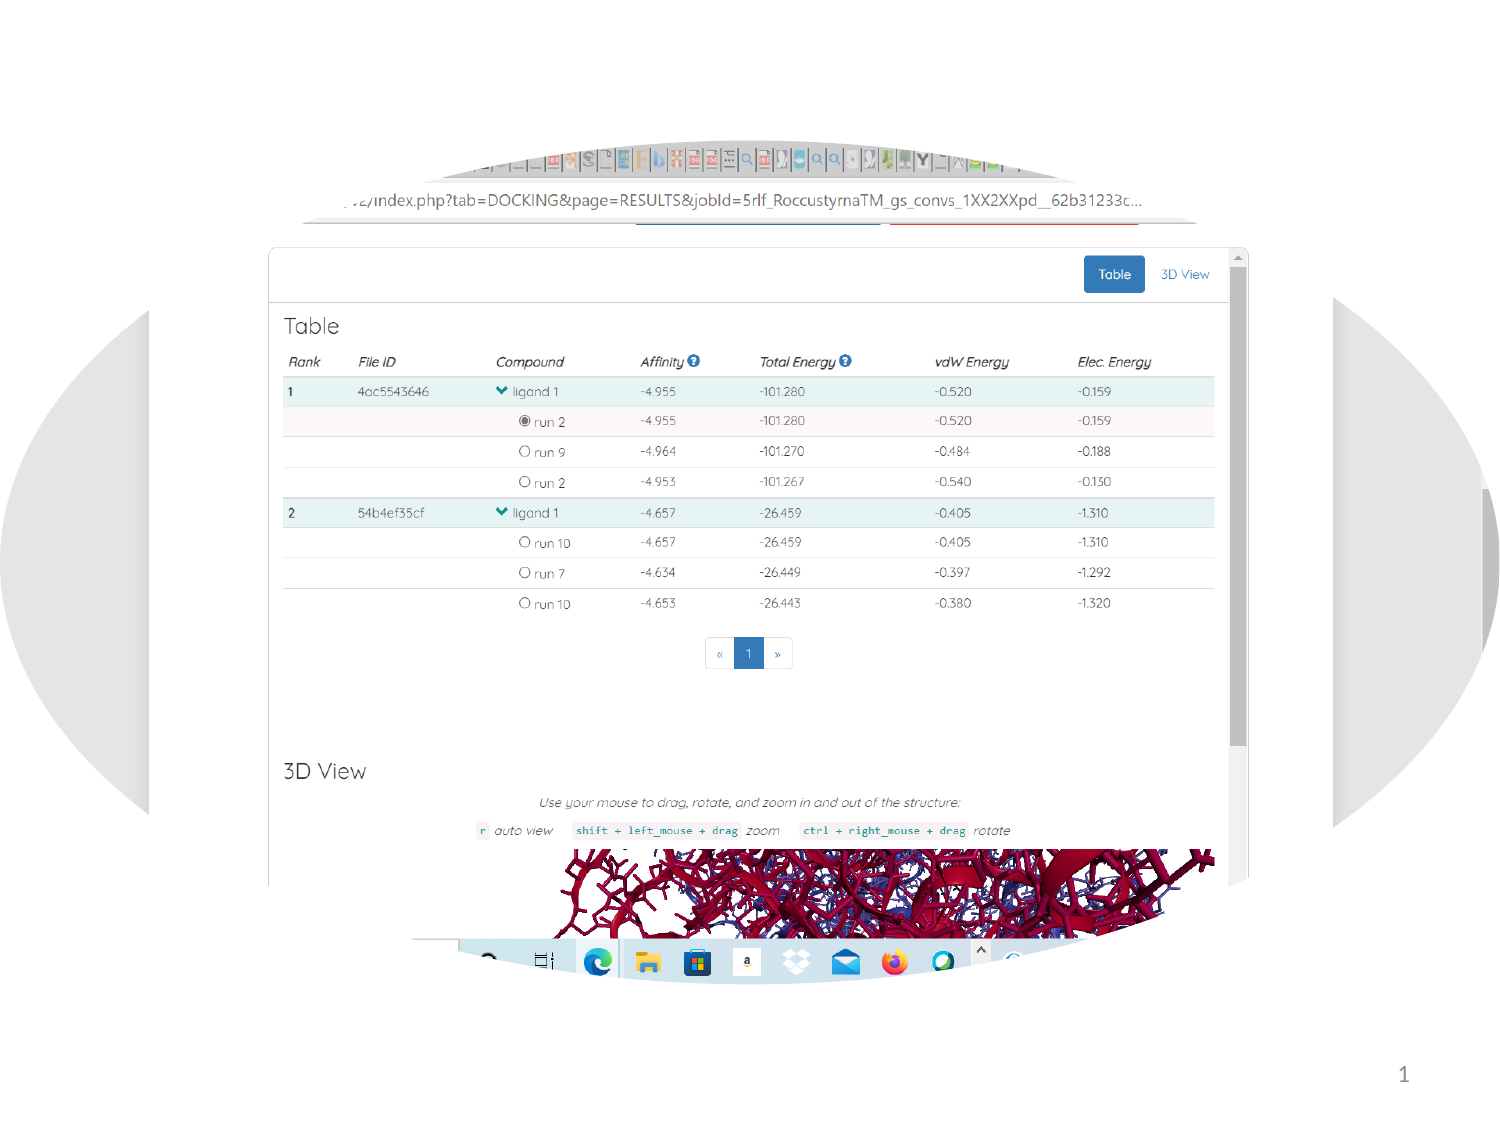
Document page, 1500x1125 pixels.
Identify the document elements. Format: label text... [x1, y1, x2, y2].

picture [0, 140, 1500, 985]
slide_number 1 [1074, 1042, 1425, 1103]
